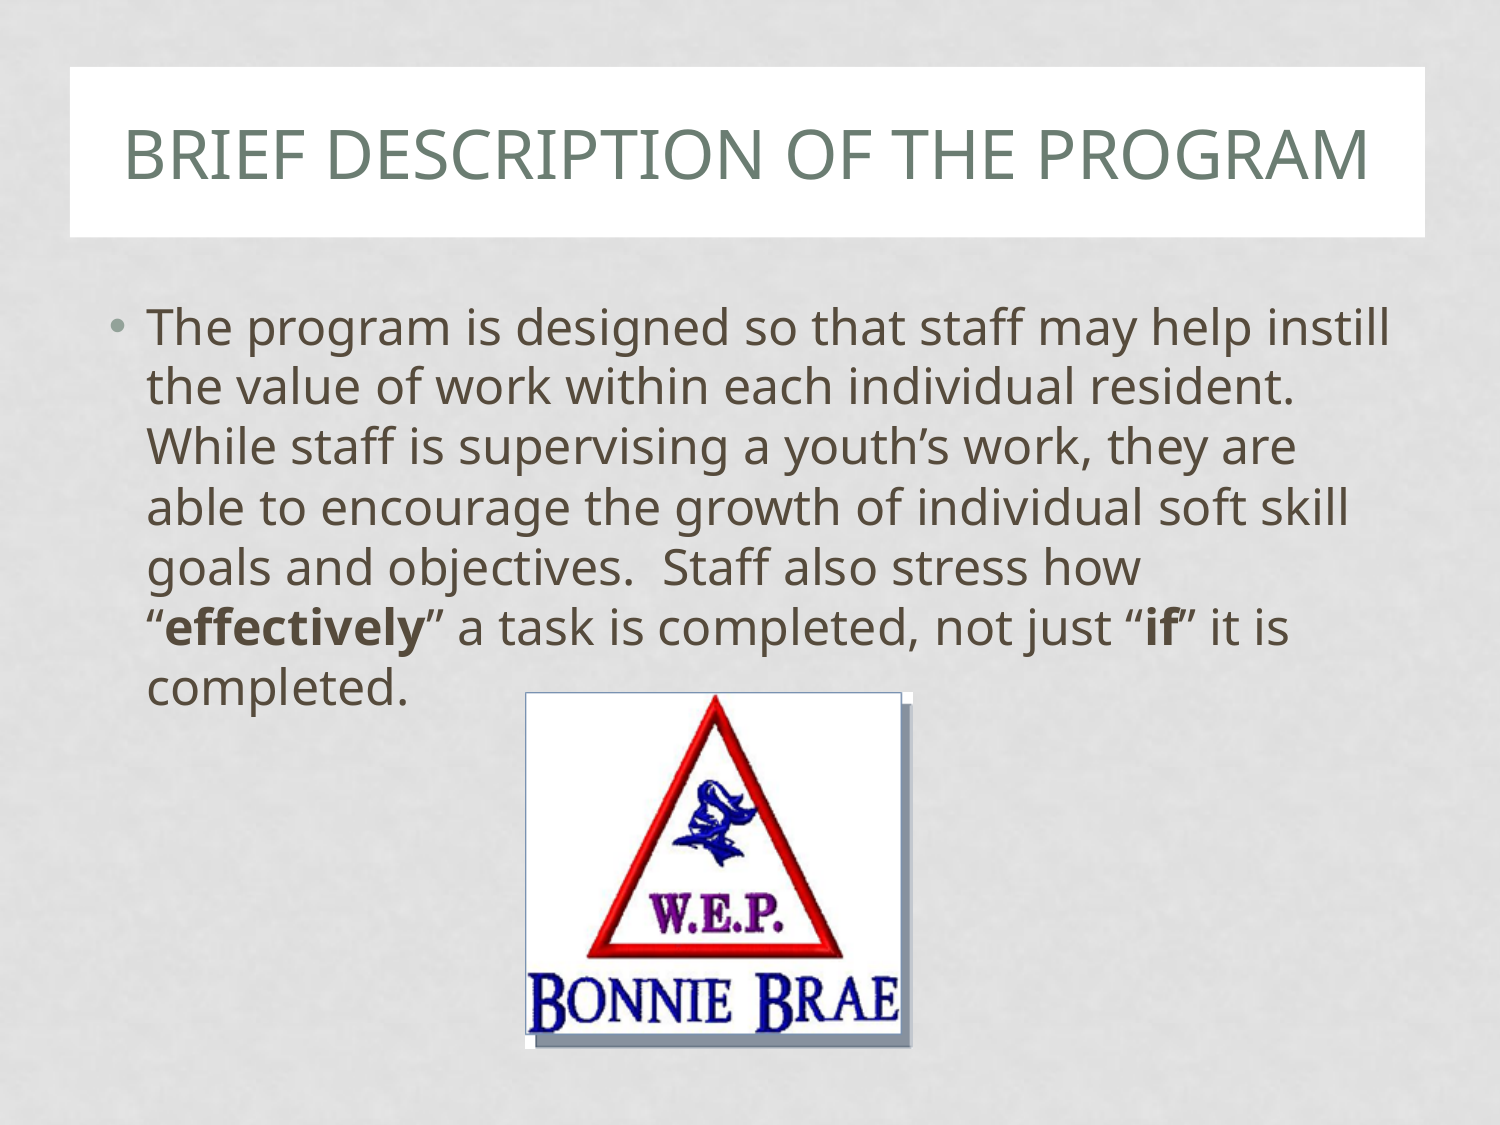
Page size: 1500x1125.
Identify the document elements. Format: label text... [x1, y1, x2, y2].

title Brief Description Of The Program [69, 66, 1425, 238]
picture [524, 692, 913, 1049]
list The program is designed so that staff may help instill the value of work within each individual resident. While staff is supervising a youth’s work, they are able to encourage the growth of individual soft skill goals and objectives. Staff also stress how “effectively” a task is completed, not just “if” it is completed. [75, 287, 1425, 1005]
